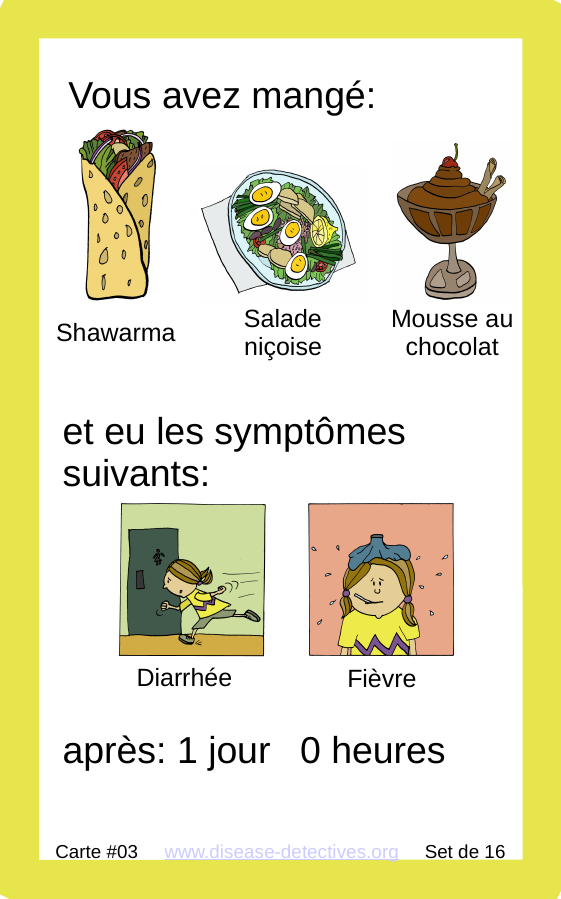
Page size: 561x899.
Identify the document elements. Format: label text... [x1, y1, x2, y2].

text_box Mousse au chocolat [372, 296, 532, 368]
picture [307, 501, 455, 657]
picture [74, 122, 157, 302]
text_box Carte #03 www.disease-detectives.org Set de 16 [35, 832, 525, 869]
picture [118, 501, 267, 657]
picture [200, 164, 366, 302]
text_box Salade niçoise [218, 310, 349, 368]
text_box [18, 17, 544, 881]
text_box Shawarma [30, 310, 202, 354]
picture [392, 140, 513, 302]
